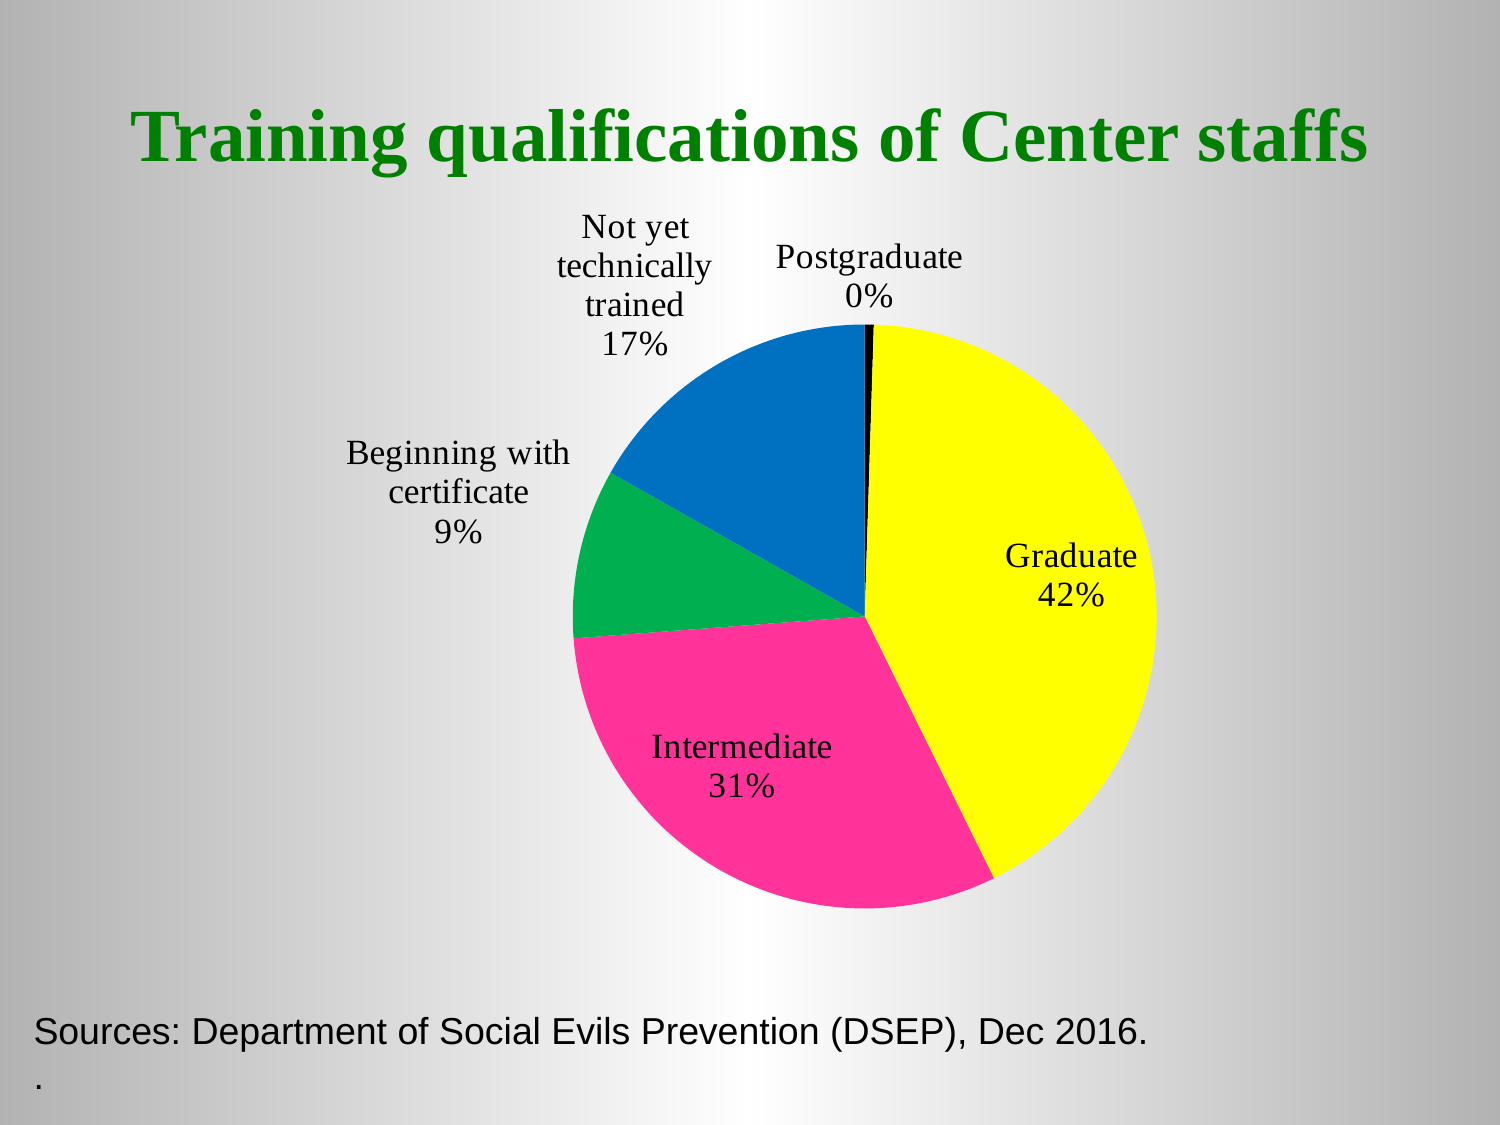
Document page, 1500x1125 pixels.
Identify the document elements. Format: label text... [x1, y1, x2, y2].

title Training qualifications of Center staffs [112, 37, 1388, 225]
text_box Sources: Department of Social Evils Prevention (DSEP), Dec 2016. . [18, 999, 1165, 1105]
chart [137, 206, 1363, 988]
